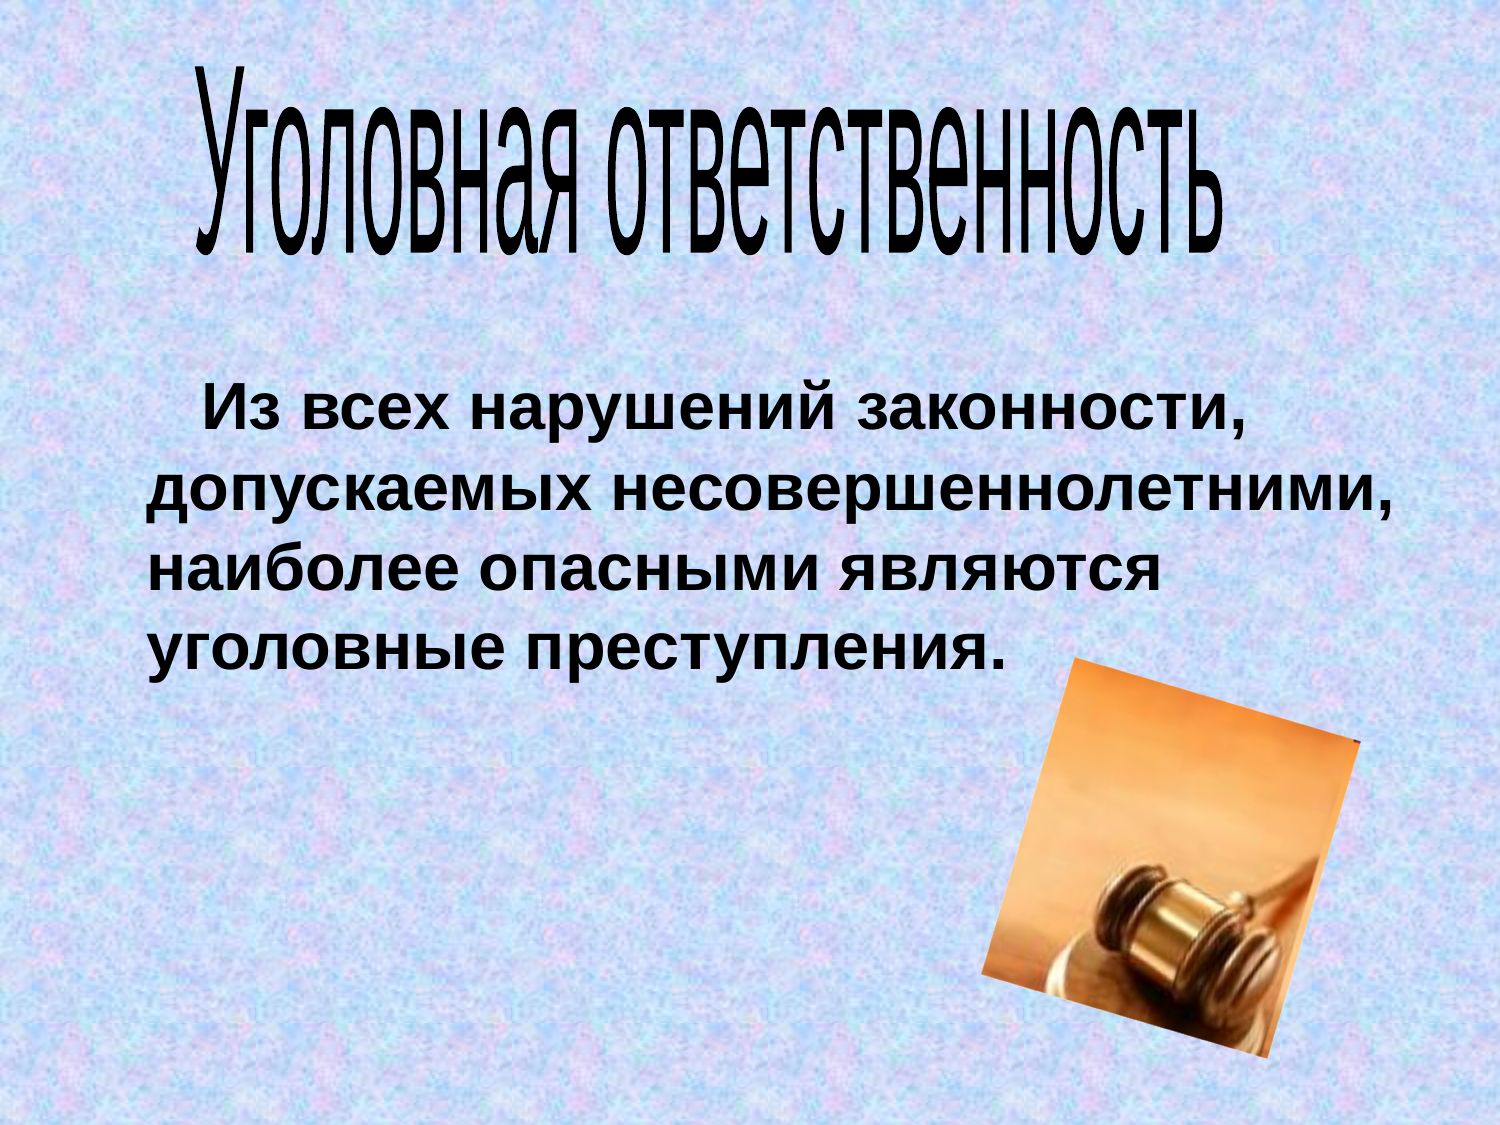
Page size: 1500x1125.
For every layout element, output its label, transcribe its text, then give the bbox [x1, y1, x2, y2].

list Из всех нарушений законности, допускаемых несовершеннолетними, наиболее опасными являются уголовные преступления. [74, 262, 1426, 1006]
picture [0, 0, 1500, 1125]
